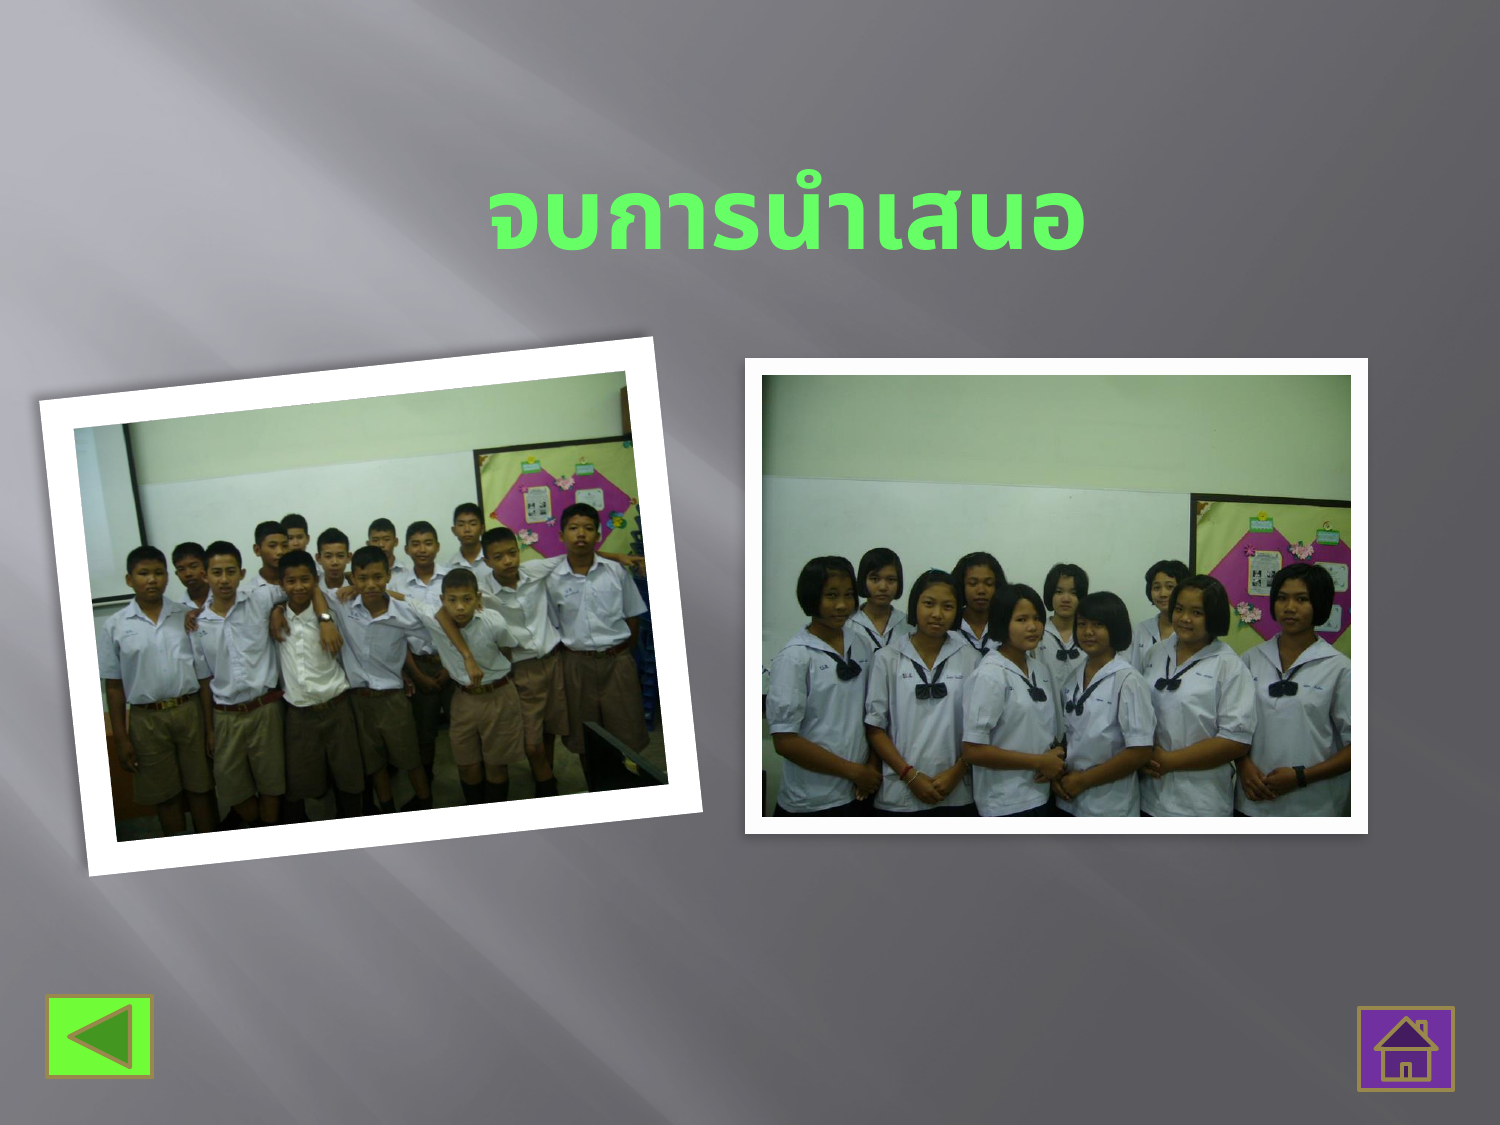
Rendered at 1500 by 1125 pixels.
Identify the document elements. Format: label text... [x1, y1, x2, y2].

text_box [1357, 1006, 1455, 1092]
text_box [45, 994, 154, 1079]
picture [761, 374, 1352, 818]
title จบการนำเสนอ [75, 45, 1500, 375]
picture [74, 371, 668, 842]
